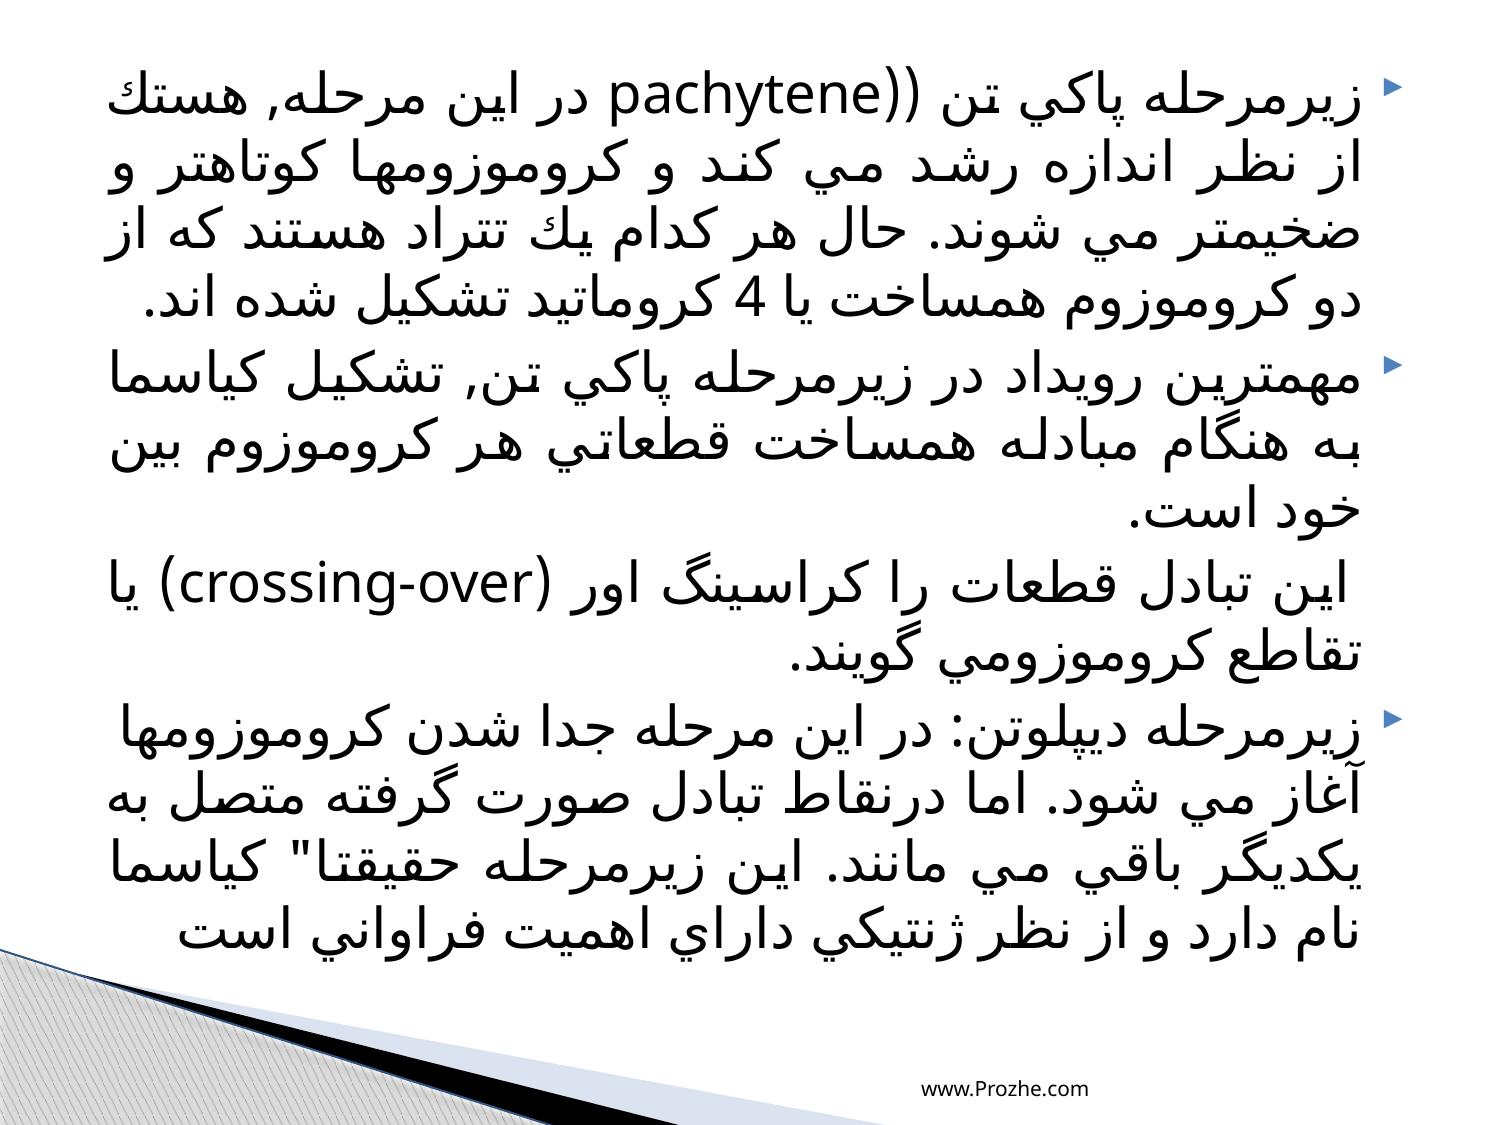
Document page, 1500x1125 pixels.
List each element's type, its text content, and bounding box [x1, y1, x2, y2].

list زيرمرحله پاكي تن ((pachytene در اين مرحله, هستك از نظر اندازه رشد مي كند و كروموزومها كوتاهتر و ضخيمتر مي شوند. حال هر كدام يك تتراد هستند كه از دو كروموزوم همساخت يا 4 كروماتيد تشكيل شده اند. مهمترين رويداد در زيرمرحله پاكي تن, تشكيل كياسما به هنگام مبادله همساخت قطعاتي هر كروموزوم بين خود است. این تبادل قطعات را كراسينگ اور (crossing-over) یا تقاطع كروموزومي گويند. زيرمرحله ديپلوتن: در اين مرحله جدا شدن كروموزومها آغاز مي شود. اما درنقاط تبادل صورت گرفته متصل به يكديگر باقي مي مانند. اين زيرمرحله حقيقتا" كياسما نام دارد و از نظر ژنتيكي داراي اهميت فراواني است [88, 50, 1439, 963]
footer www.Prozhe.com [718, 1051, 1105, 1112]
